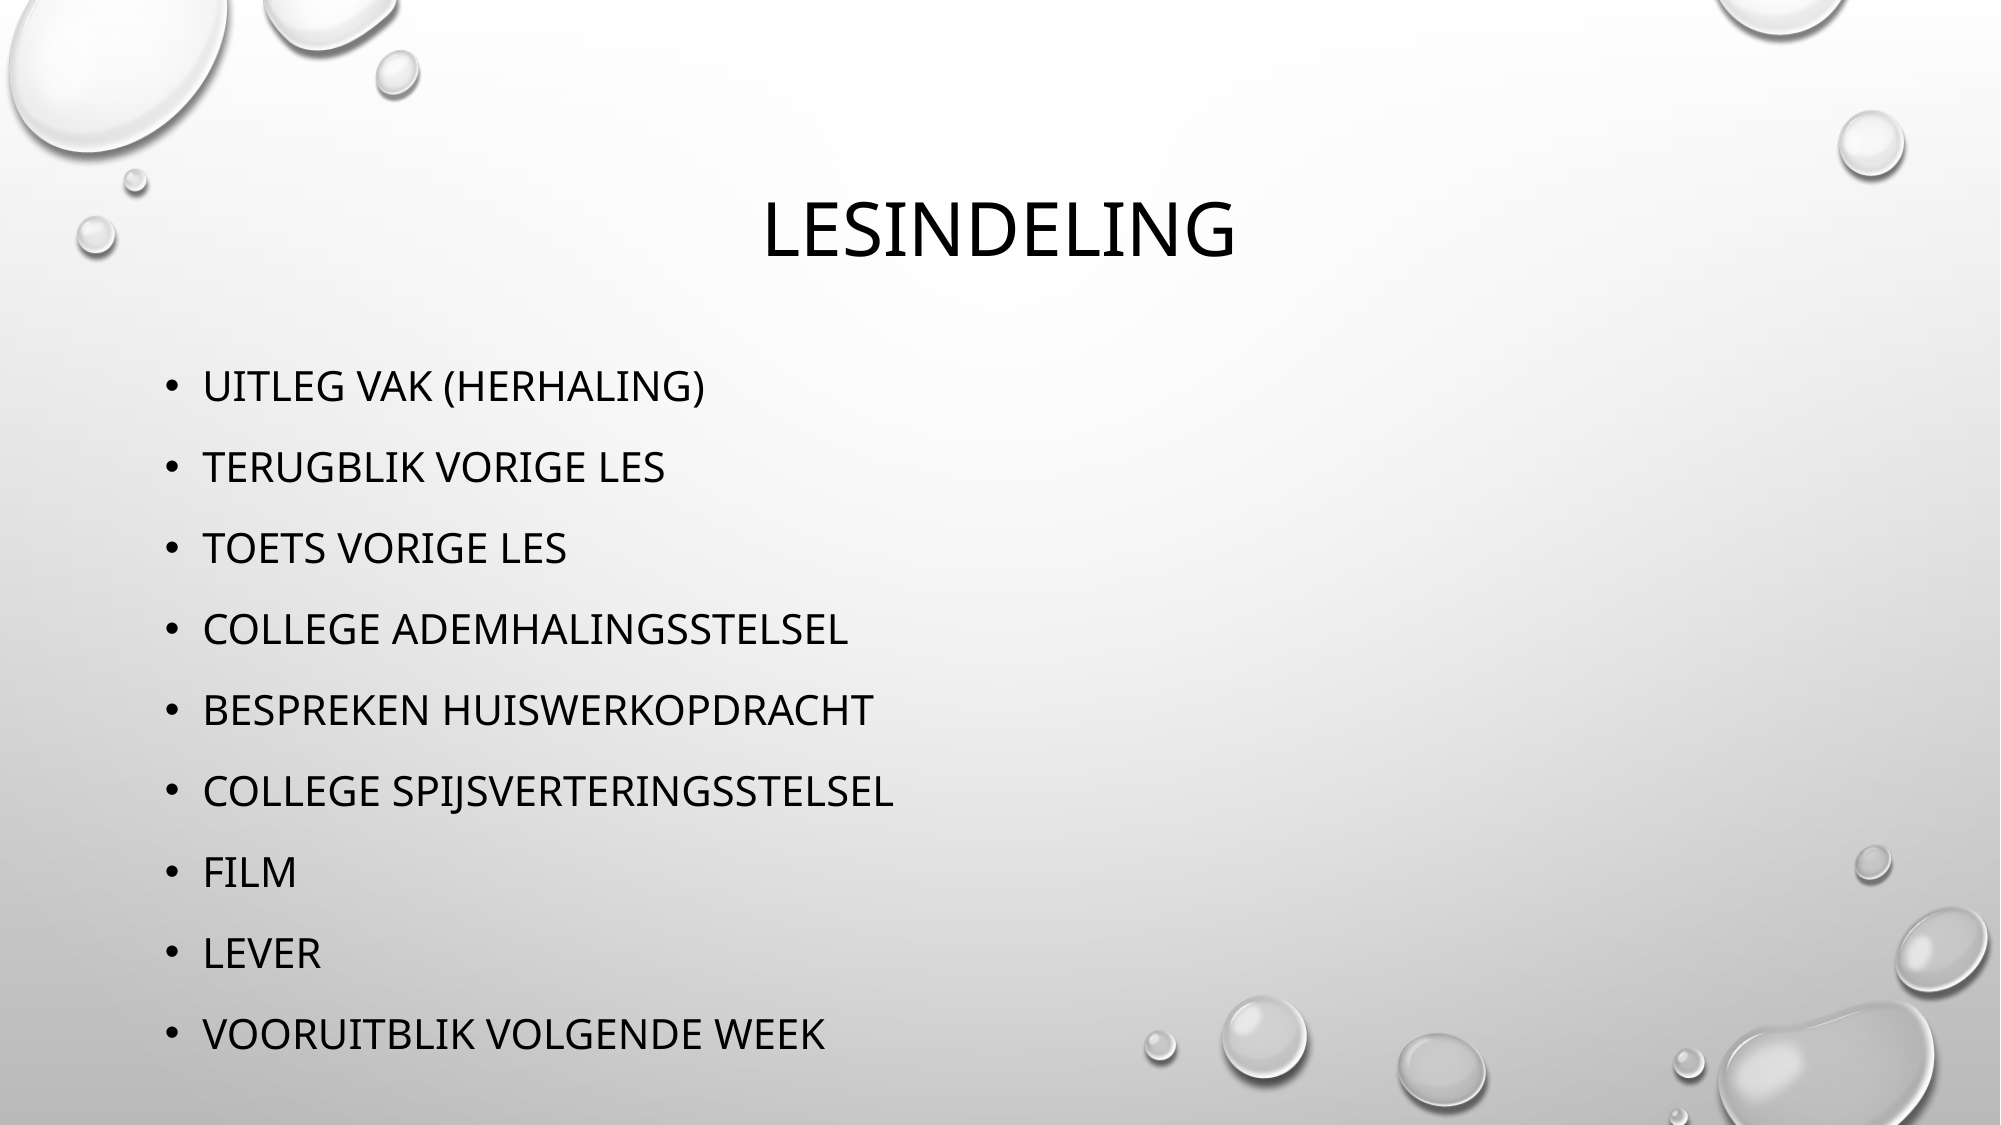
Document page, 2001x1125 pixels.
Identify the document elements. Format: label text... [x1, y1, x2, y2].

picture [0, 0, 2000, 1125]
list Uitleg vak (herhaling) Terugblik vorige les Toets vorige les College ademhalingsstelsel Bespreken huiswerkopdracht College Spijsverteringsstelsel Film lever Vooruitblik volgende week [149, 342, 1850, 1071]
title Lesindeling [149, 101, 1851, 364]
